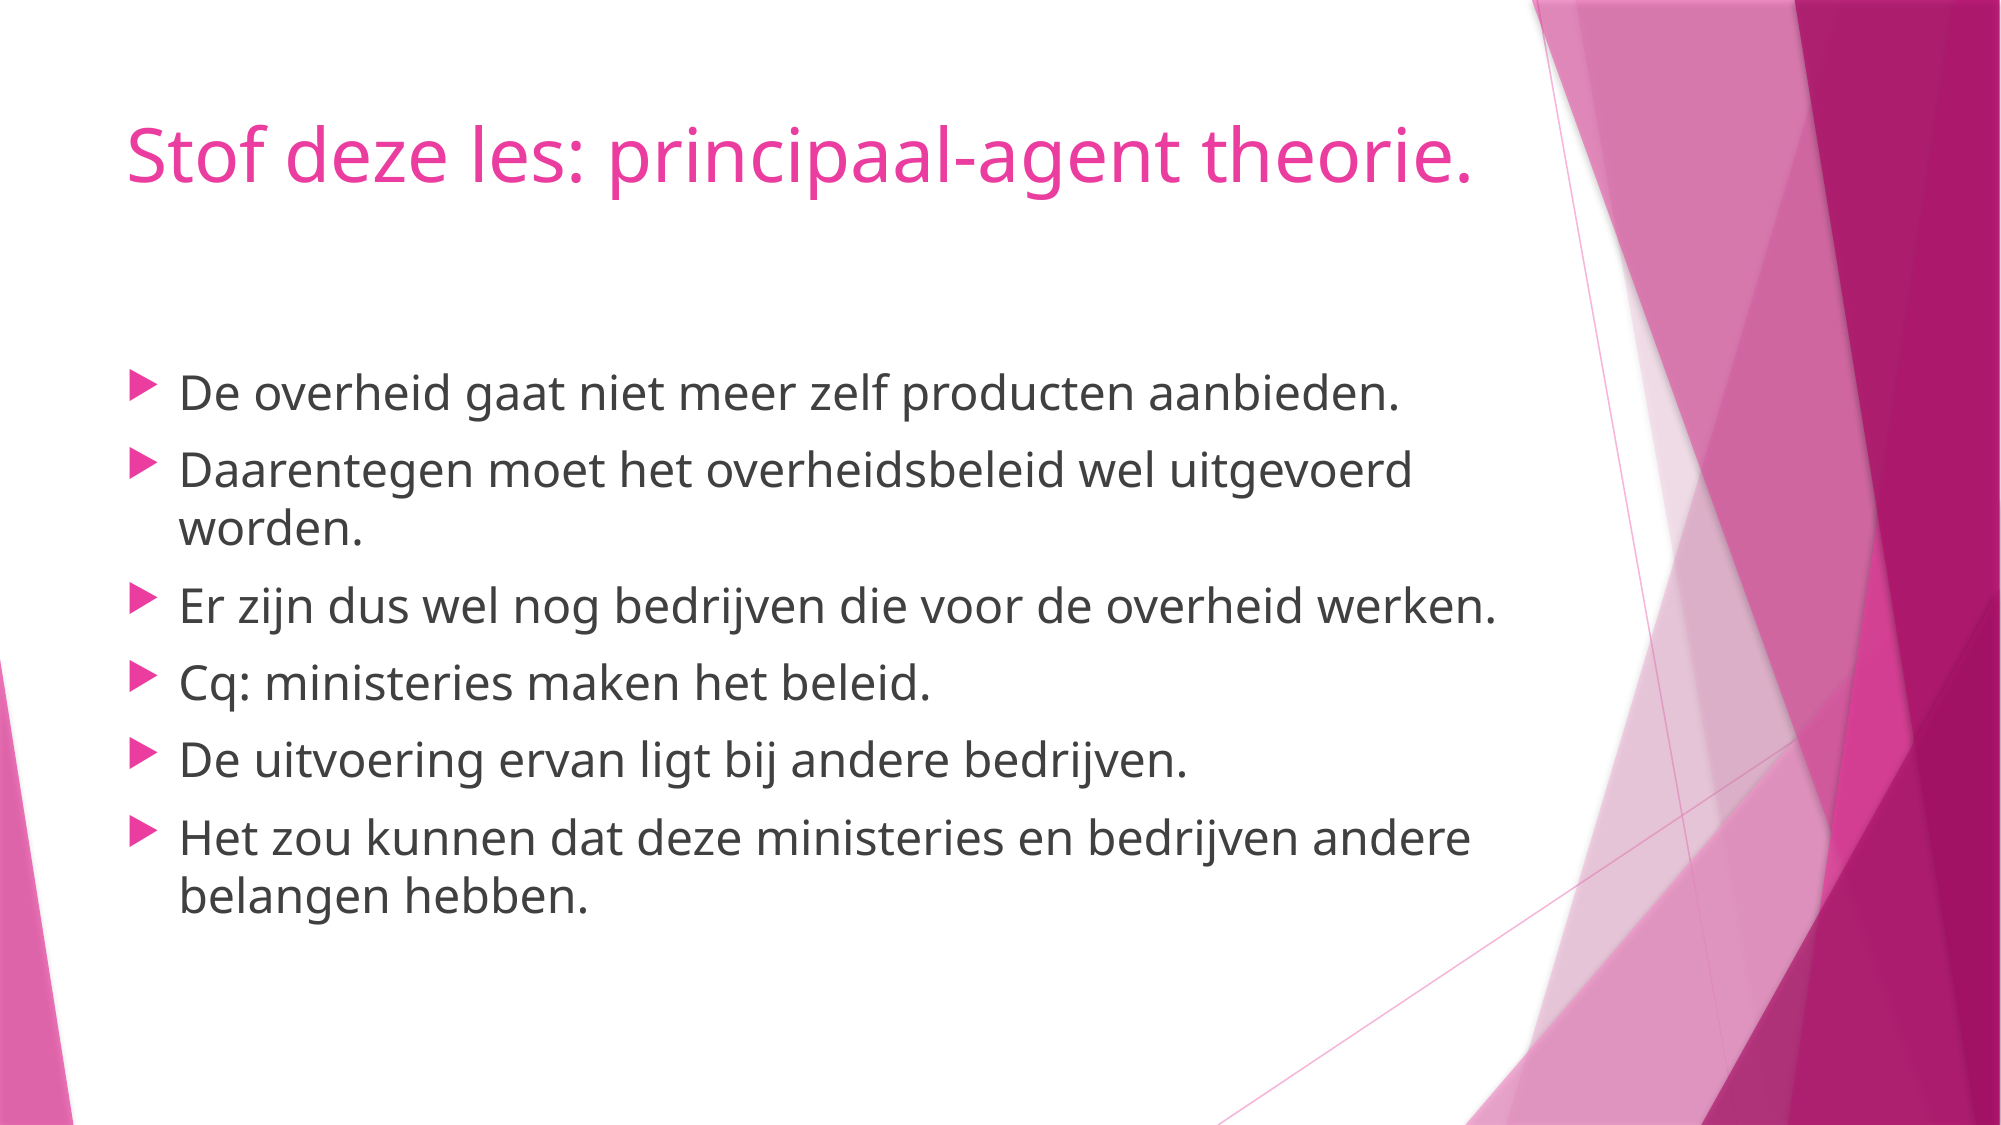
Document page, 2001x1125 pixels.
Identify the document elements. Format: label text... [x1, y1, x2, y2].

title Stof deze les: principaal-agent theorie. [111, 99, 1522, 317]
list De overheid gaat niet meer zelf producten aanbieden. Daarentegen moet het overheidsbeleid wel uitgevoerd worden. Er zijn dus wel nog bedrijven die voor de overheid werken. Cq: ministeries maken het beleid. De uitvoering ervan ligt bij andere bedrijven. Het zou kunnen dat deze ministeries en bedrijven andere belangen hebben. [111, 354, 1522, 992]
